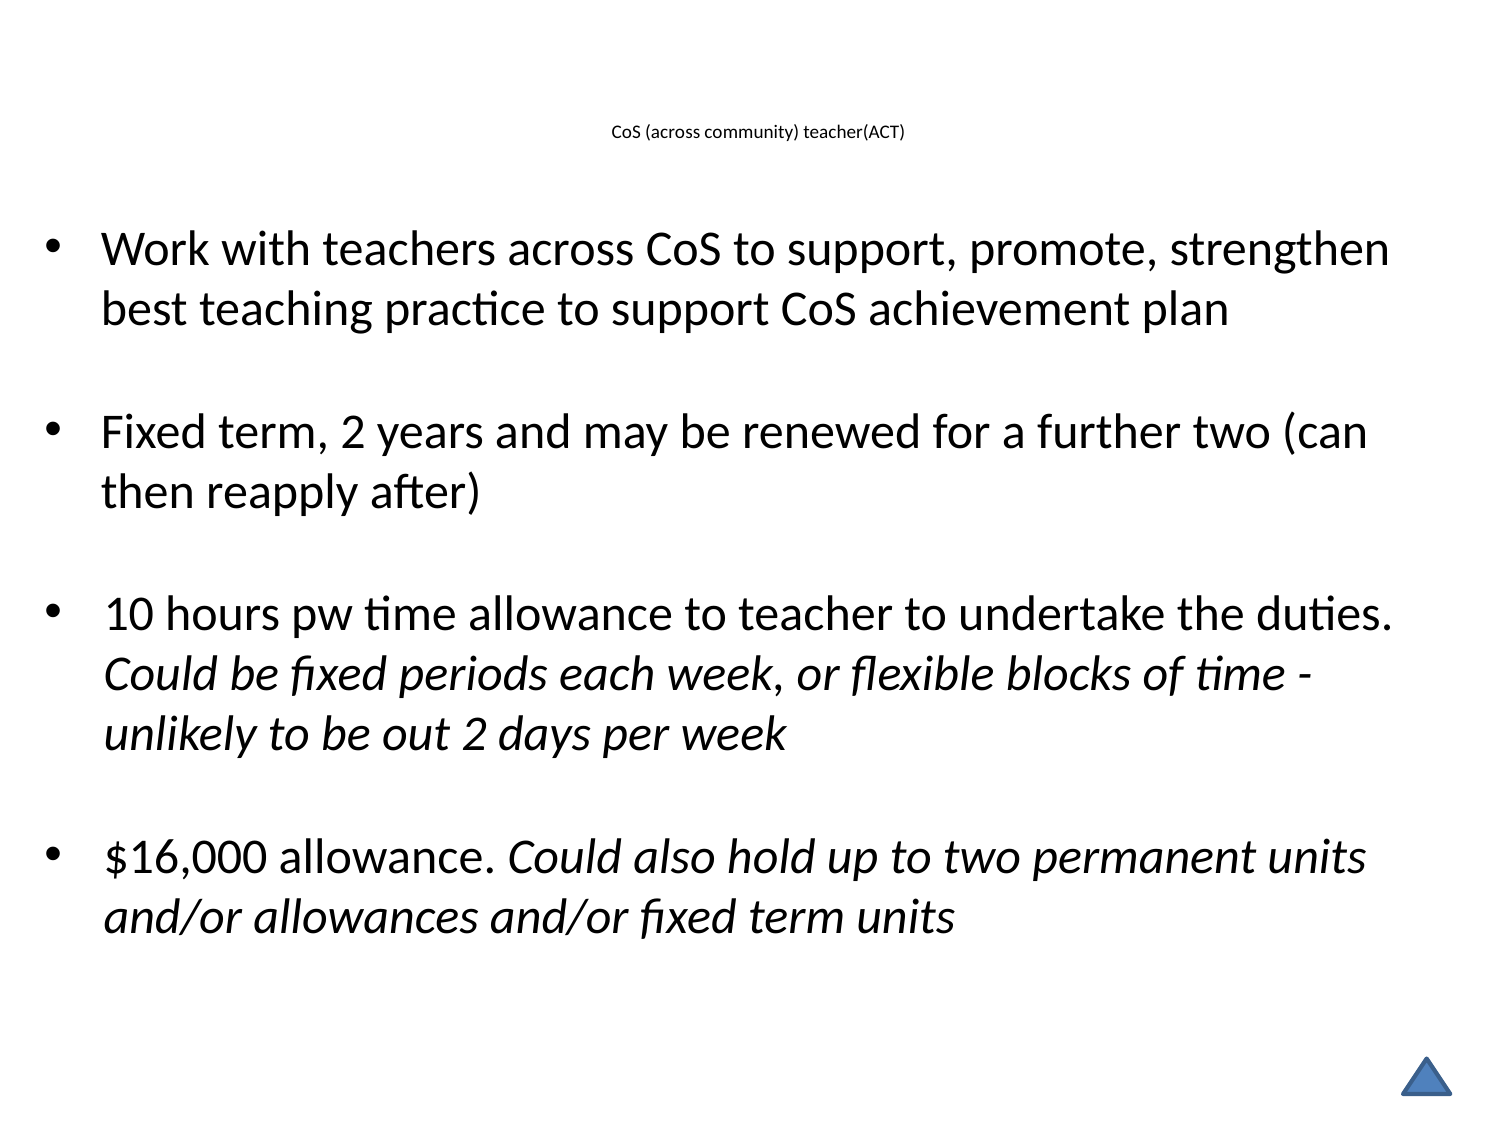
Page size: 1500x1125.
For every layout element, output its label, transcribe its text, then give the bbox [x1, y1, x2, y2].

text_box [1401, 1056, 1453, 1097]
list Work with teachers across CoS to support, promote, strengthen best teaching practice to support CoS achievement plan Fixed term, 2 years and may be renewed for a further two (can then reapply after) 10 hours pw time allowance to teacher to undertake the duties. Could be fixed periods each week, or flexible blocks of time - unlikely to be out 2 days per week $16,000 allowance. Could also hold up to two permanent units and/or allowances and/or fixed term units [29, 208, 1483, 1094]
title CoS (across community) teacher(ACT) [53, 42, 1447, 208]
